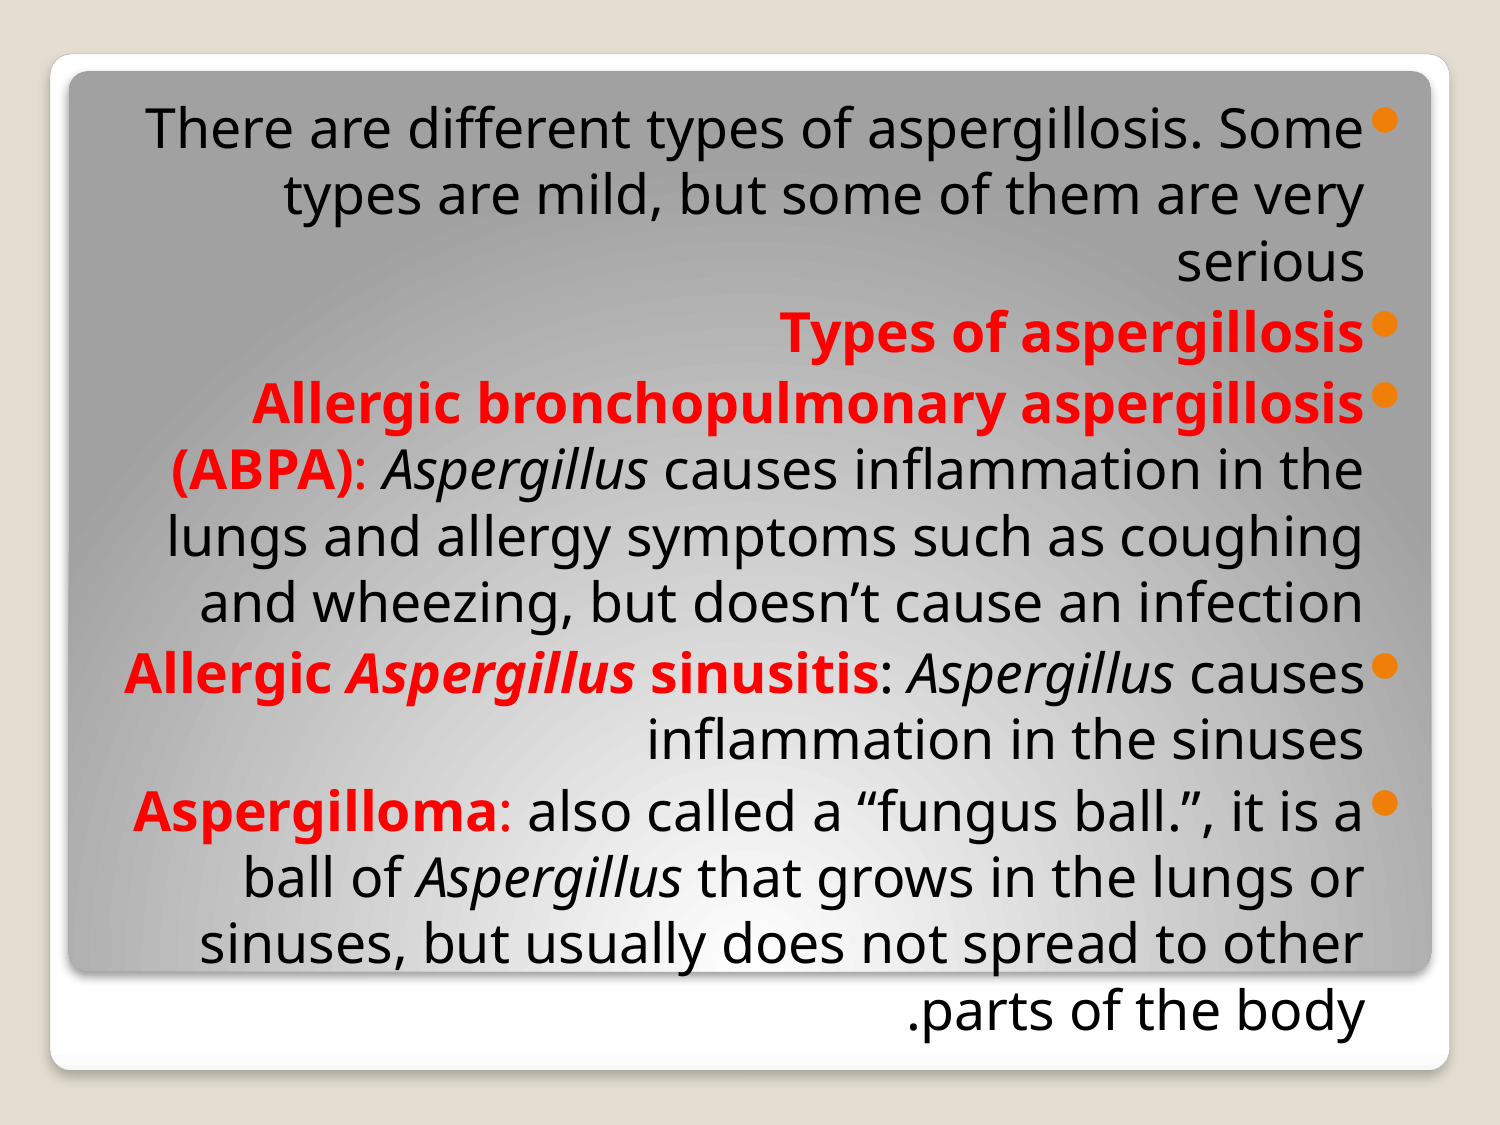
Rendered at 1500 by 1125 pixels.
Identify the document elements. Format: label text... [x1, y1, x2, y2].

list There are different types of aspergillosis. Some types are mild, but some of them are very serious Types of aspergillosis Allergic bronchopulmonary aspergillosis (ABPA): Aspergillus causes inflammation in the lungs and allergy symptoms such as coughing and wheezing, but doesn’t cause an infection Allergic Aspergillus sinusitis: Aspergillus causes inflammation in the sinuses Aspergilloma: also called a “fungus ball.”, it is a ball of Aspergillus that grows in the lungs or sinuses, but usually does not spread to other parts of the body. [75, 78, 1425, 1059]
